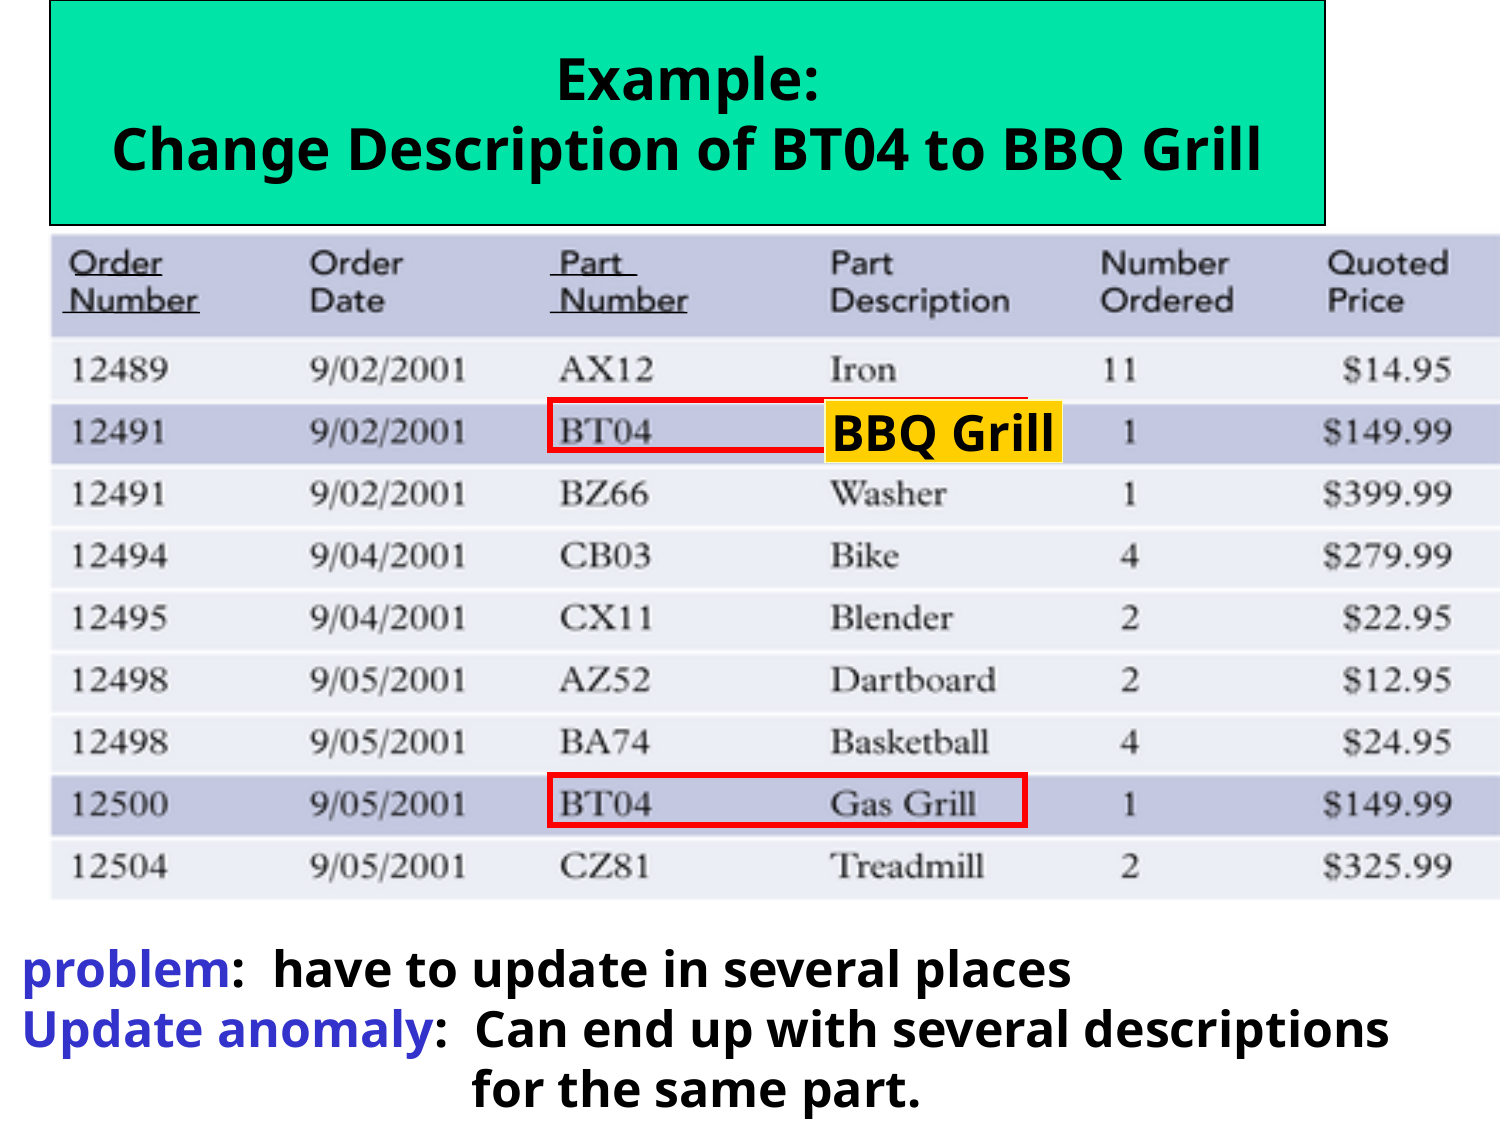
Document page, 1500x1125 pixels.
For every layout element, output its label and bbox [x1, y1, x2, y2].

text_box [0, 0, 1500, 1125]
